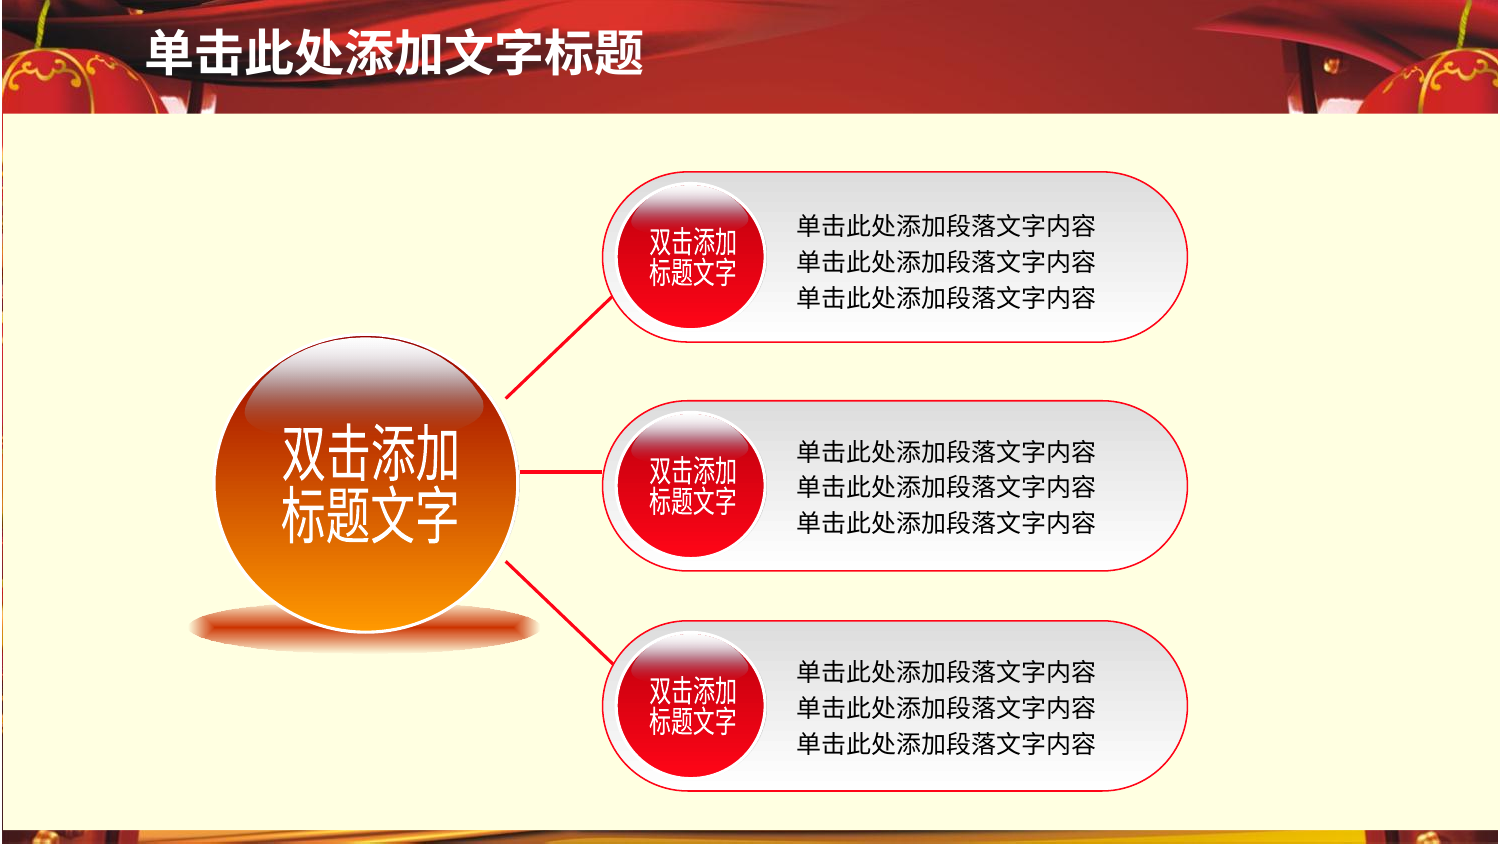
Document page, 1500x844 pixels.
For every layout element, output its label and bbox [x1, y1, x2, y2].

picture [2, 0, 1498, 844]
text_box [602, 400, 1188, 571]
text_box [602, 620, 1188, 791]
text_box [187, 334, 541, 654]
text_box [602, 171, 1188, 343]
